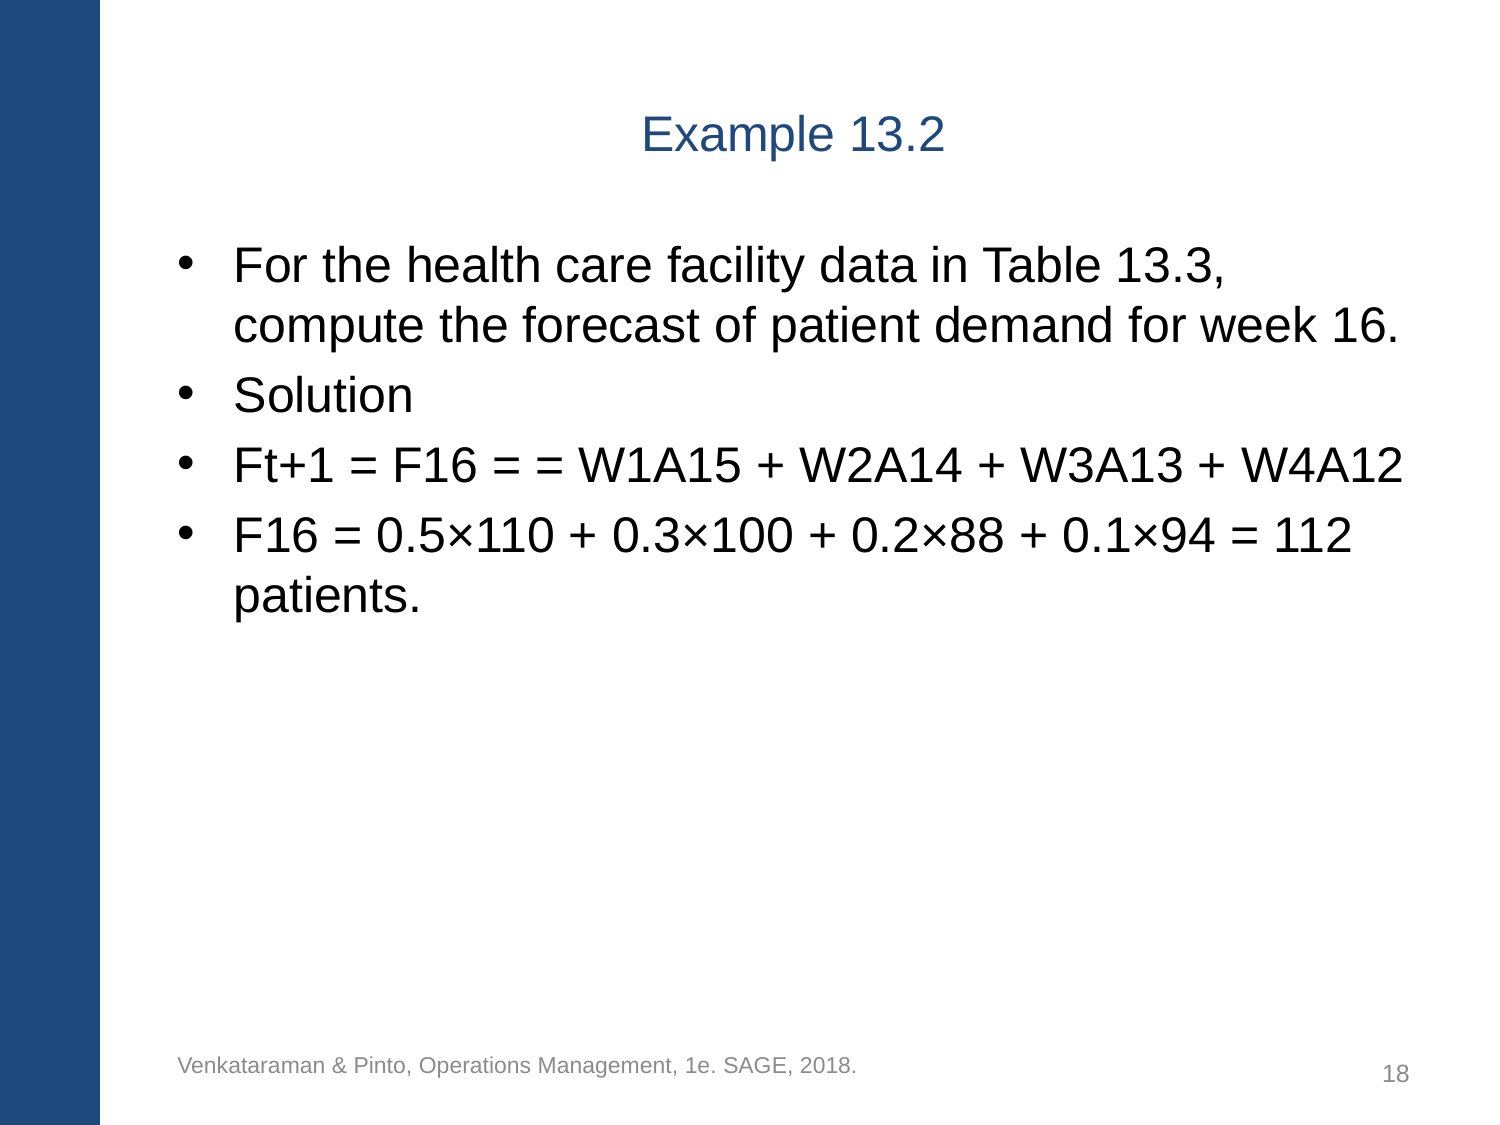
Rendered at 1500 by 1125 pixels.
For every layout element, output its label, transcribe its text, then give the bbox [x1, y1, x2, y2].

list For the health care facility data in Table 13.3, compute the forecast of patient demand for week 16. Solution Ft+1 = F16 = = W1A15 + W2A14 + W3A13 + W4A12 F16 = 0.5×110 + 0.3×100 + 0.2×88 + 0.1×94 = 112 patients. [162, 224, 1425, 1025]
title Example 13.2 [162, 37, 1425, 224]
footer Venkataraman & Pinto, Operations Management, 1e. SAGE, 2018. [162, 1042, 1313, 1103]
slide_number 18 [1350, 1042, 1425, 1103]
